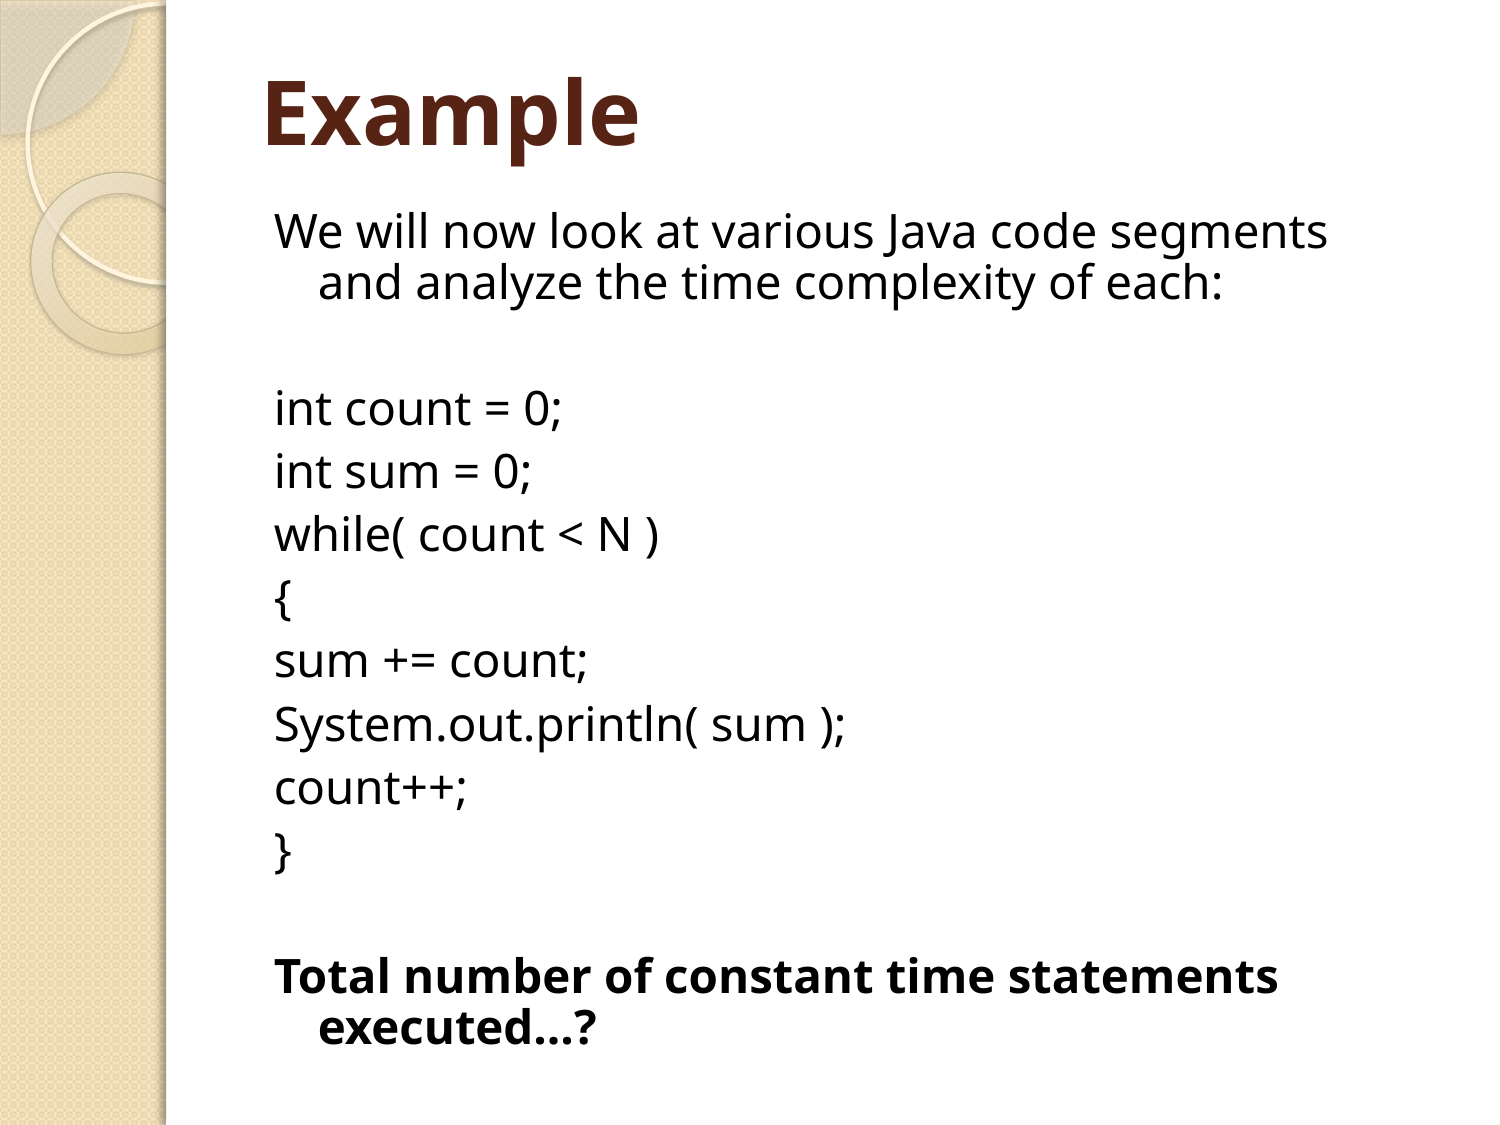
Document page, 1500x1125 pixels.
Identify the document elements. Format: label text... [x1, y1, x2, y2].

title Example [246, 45, 1425, 175]
list We will now look at various Java code segments and analyze the time complexity of each: int count = 0; int sum = 0; while( count < N ) { sum += count; System.out.println( sum ); count++; } Total number of constant time statements executed...? [246, 200, 1425, 1063]
